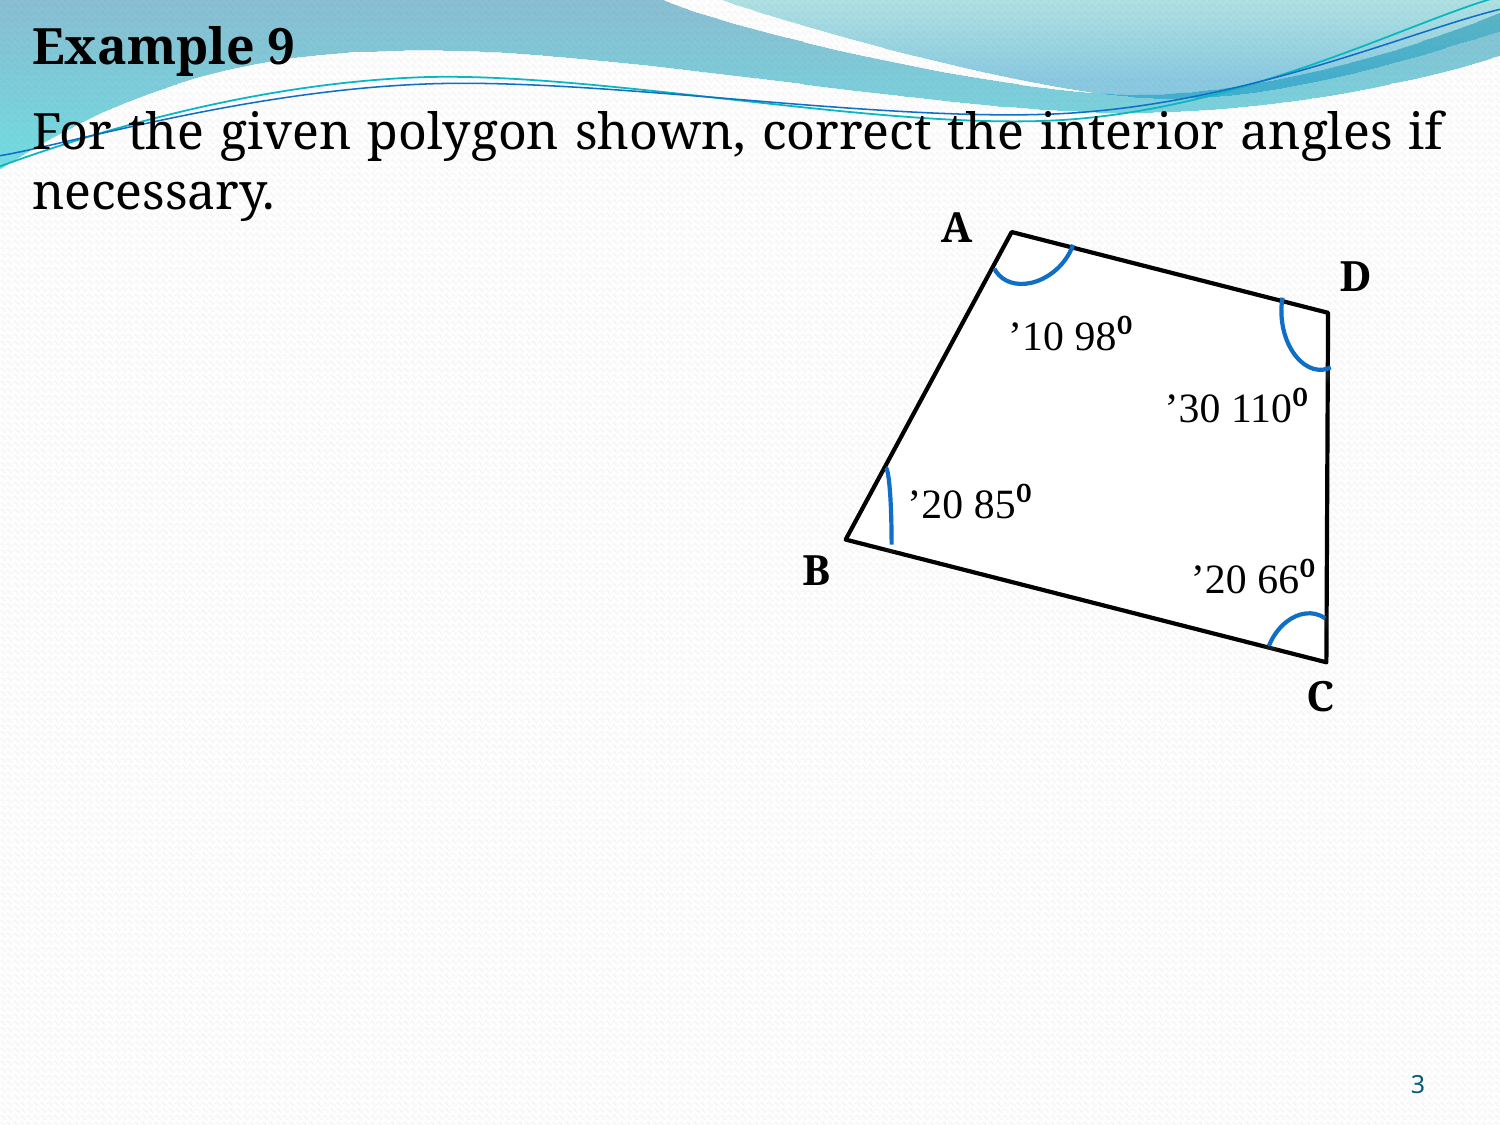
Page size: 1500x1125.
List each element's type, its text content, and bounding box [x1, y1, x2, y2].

text_box Example 9 For the given polygon shown, correct the interior angles if necessary. [17, 7, 1459, 228]
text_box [786, 193, 1388, 729]
slide_number 3 [1299, 1042, 1425, 1103]
